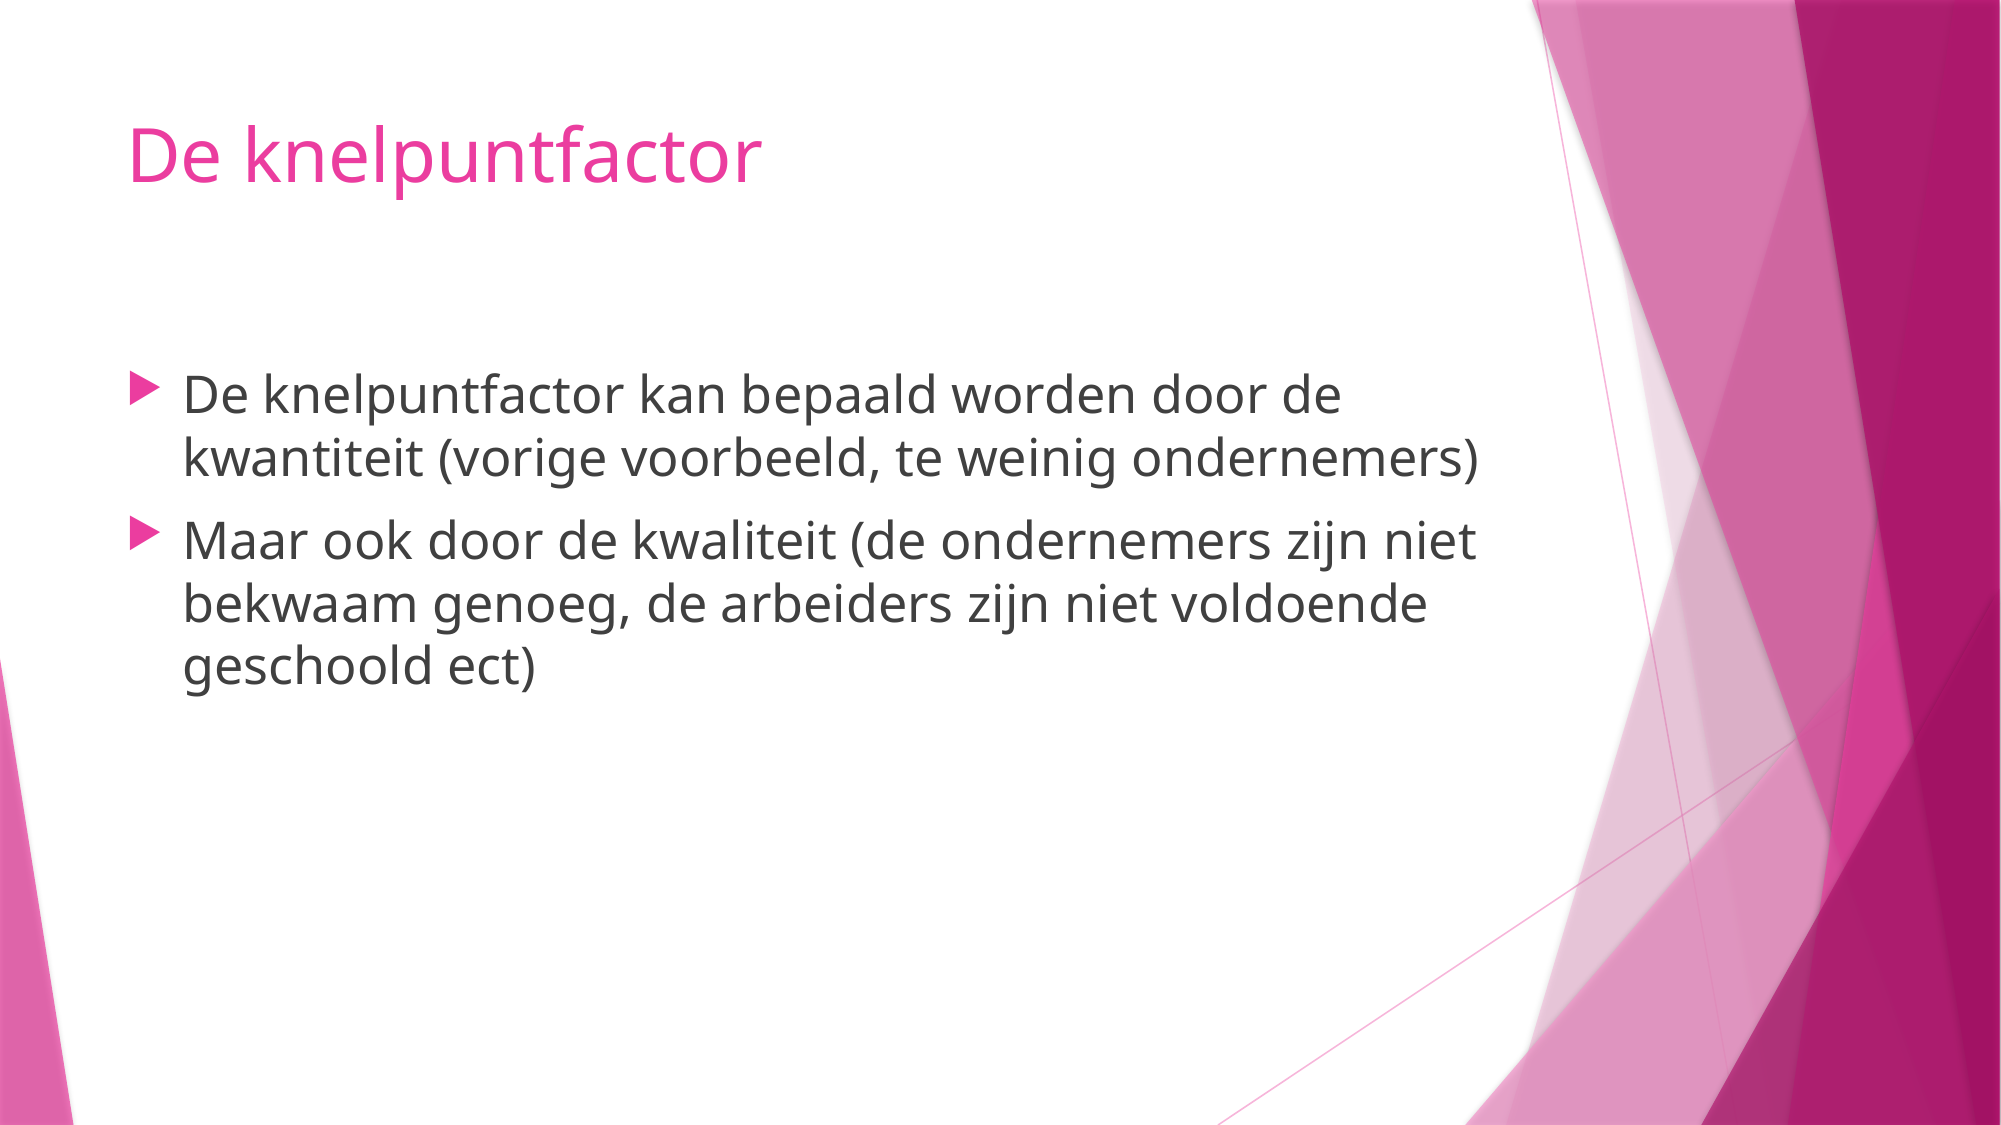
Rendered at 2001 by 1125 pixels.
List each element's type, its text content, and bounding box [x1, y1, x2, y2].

title De knelpuntfactor [111, 99, 1522, 317]
list De knelpuntfactor kan bepaald worden door de kwantiteit (vorige voorbeeld, te weinig ondernemers) Maar ook door de kwaliteit (de ondernemers zijn niet bekwaam genoeg, de arbeiders zijn niet voldoende geschoold ect) [111, 354, 1522, 992]
